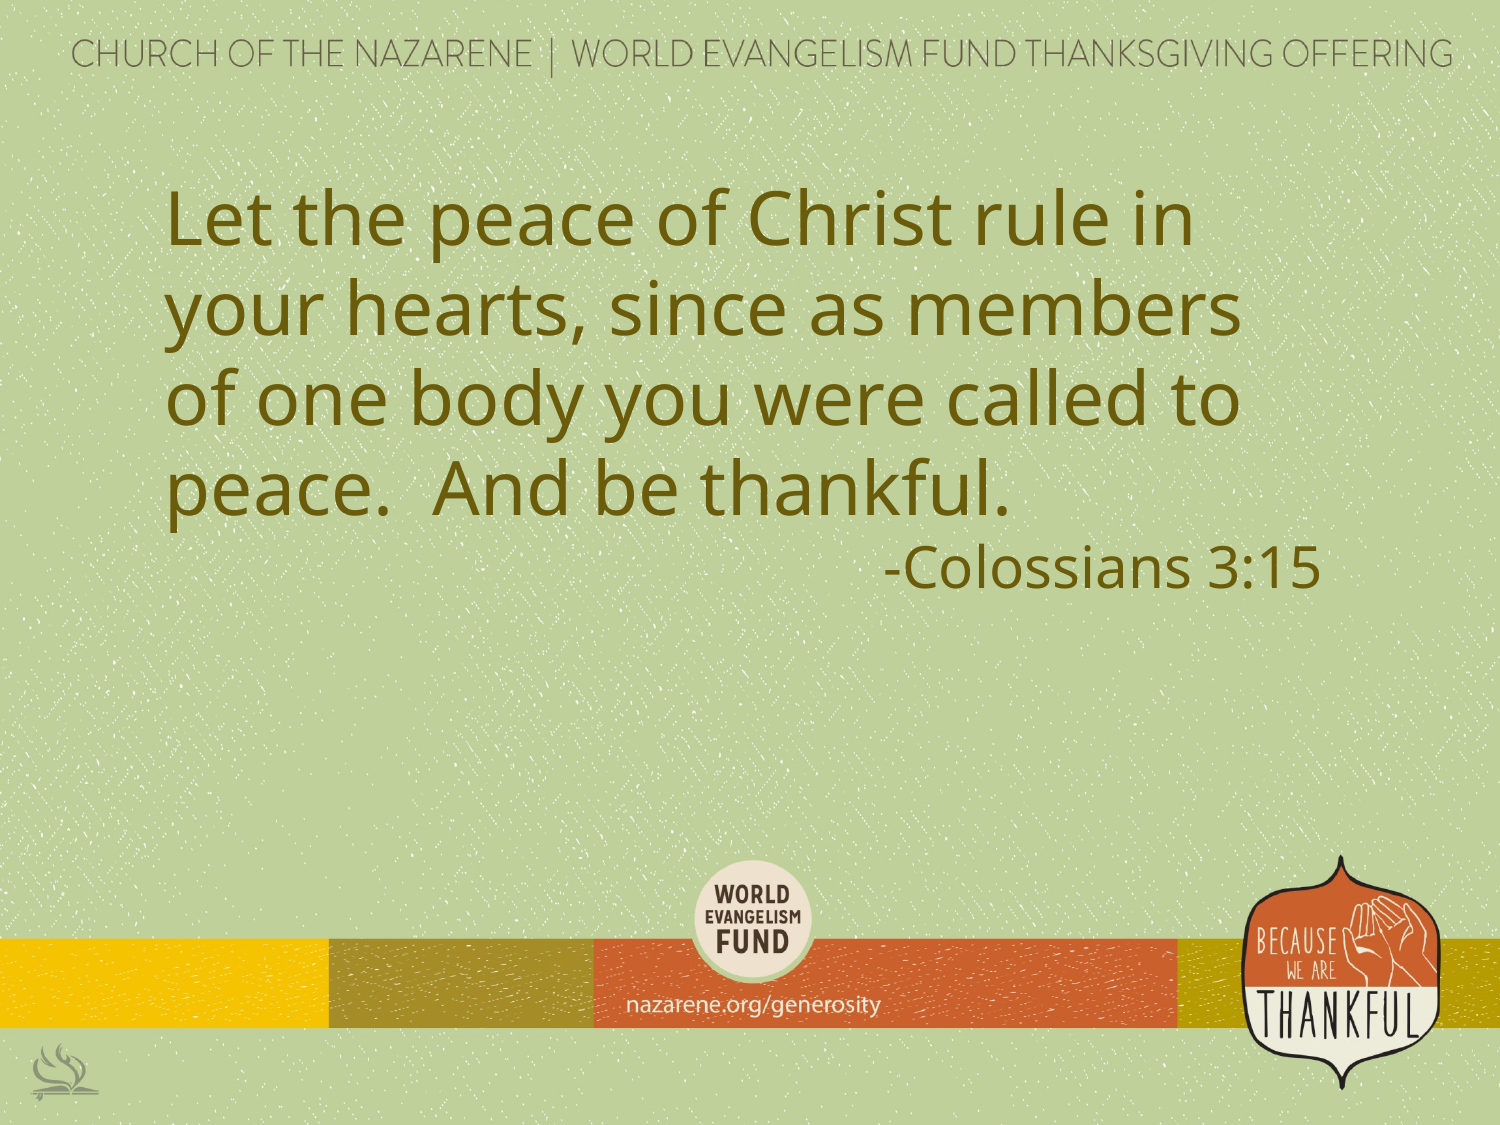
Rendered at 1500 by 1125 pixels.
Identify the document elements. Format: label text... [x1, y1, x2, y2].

picture [0, 0, 1500, 1125]
text_box Let the peace of Christ rule in your hearts, since as members of one body you were called to peace. And be thankful. -Colossians 3:15 [149, 162, 1338, 608]
